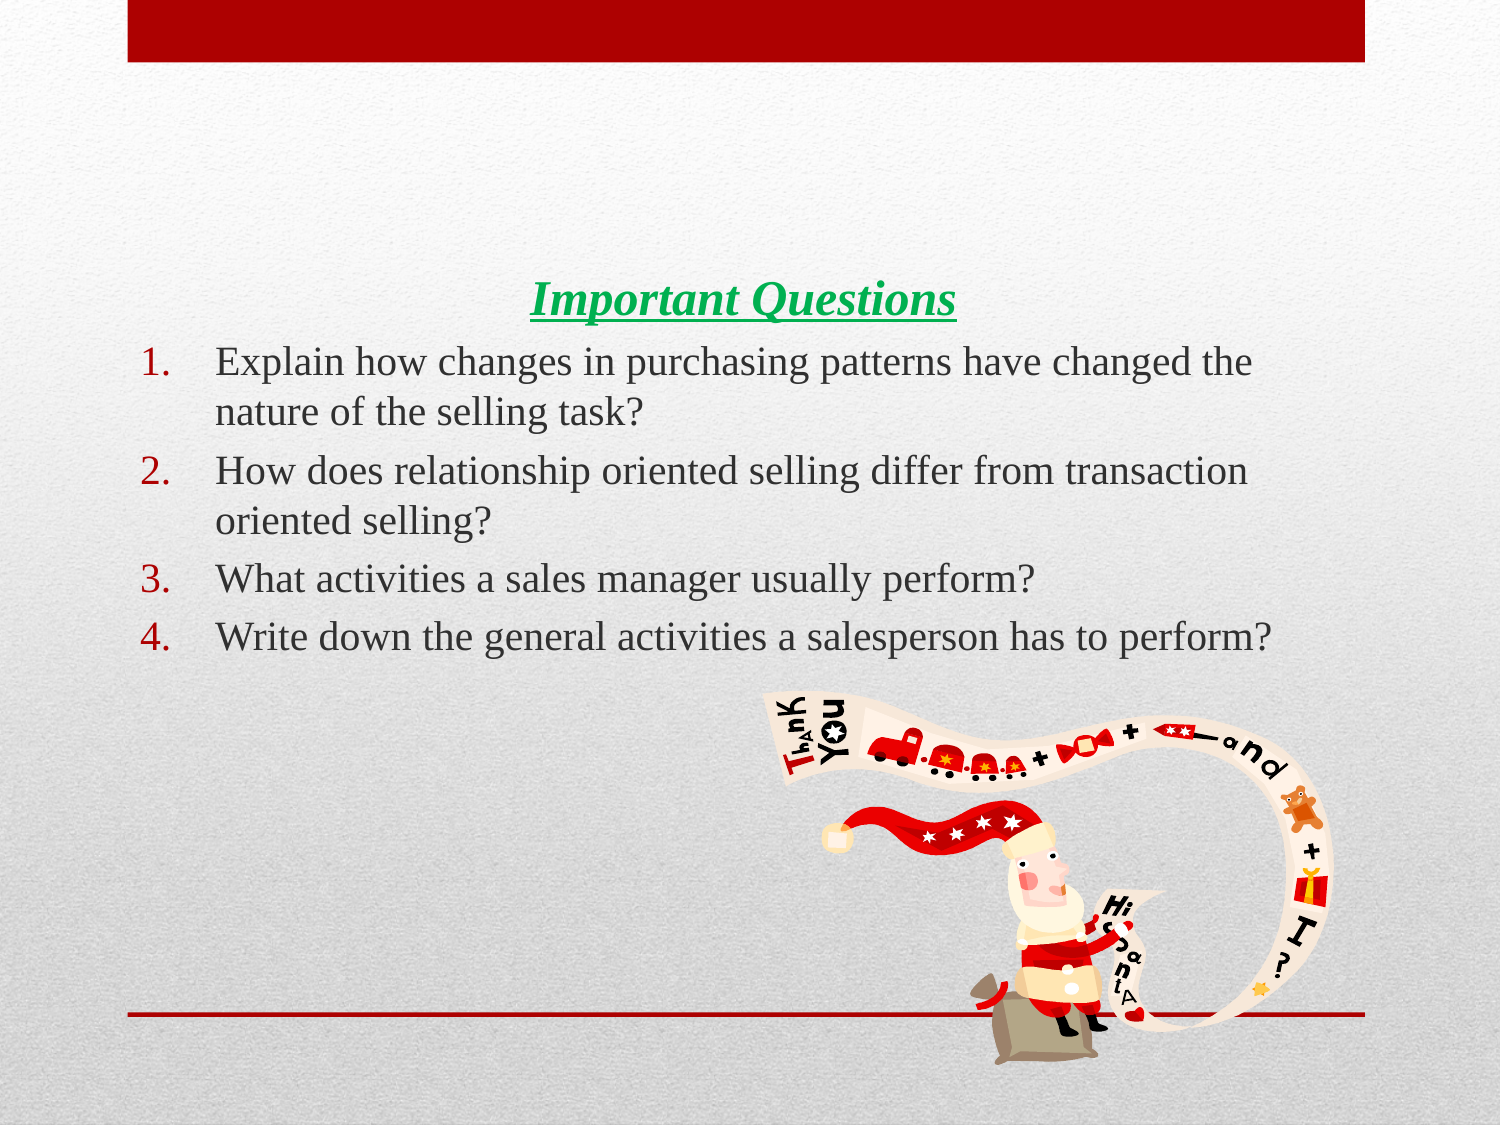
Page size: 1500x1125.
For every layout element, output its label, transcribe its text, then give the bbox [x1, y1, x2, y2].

list Important Questions Explain how changes in purchasing patterns have changed the nature of the selling task? How does relationship oriented selling differ from transaction oriented selling? What activities a sales manager usually perform? Write down the general activities a salesperson has to perform? [125, 112, 1363, 988]
picture [761, 686, 1339, 1069]
